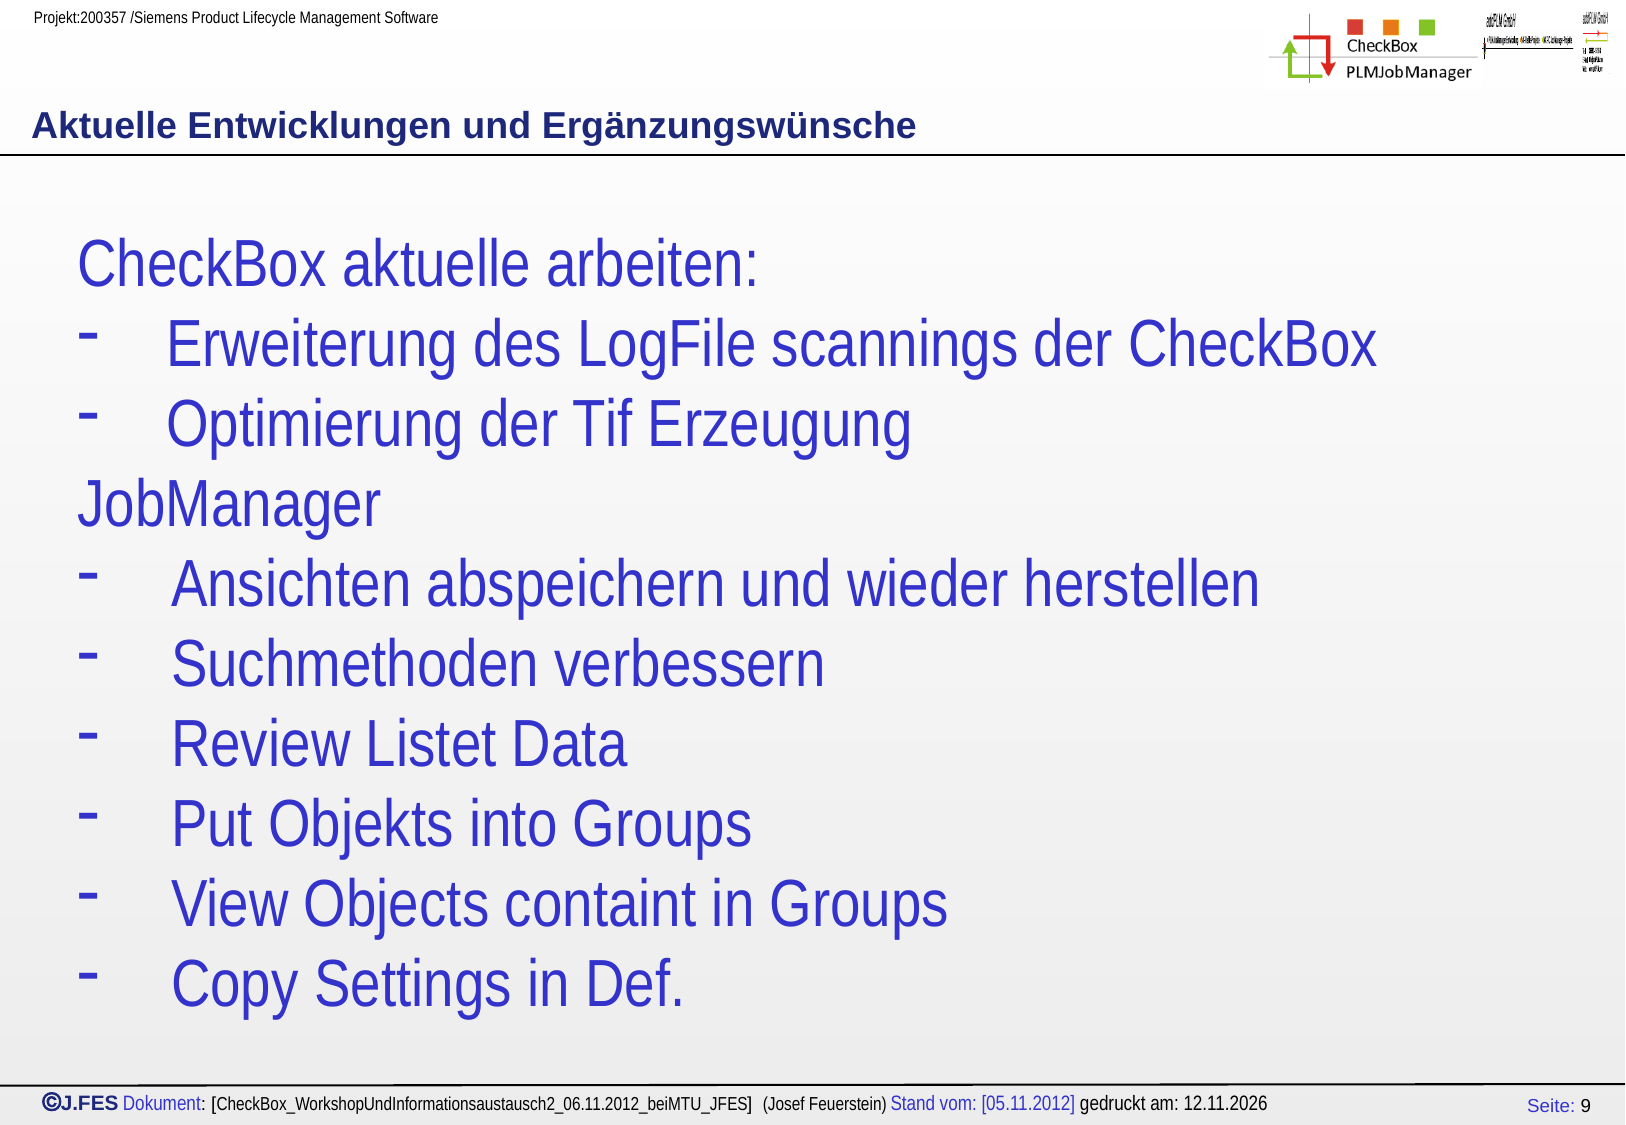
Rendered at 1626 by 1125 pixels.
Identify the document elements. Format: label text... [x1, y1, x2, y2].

title Aktuelle Entwicklungen und Ergänzungswünsche [30, 73, 1600, 138]
picture [1263, 10, 1482, 73]
text_box CheckBox aktuelle arbeiten: Erweiterung des LogFile scannings der CheckBox Optimierung der Tif Erzeugung JobManager Ansichten abspeichern und wieder herstellen Suchmethoden verbessern Review Listet Data Put Objekts into Groups View Objects containt in Groups Copy Settings in Def. [62, 212, 1515, 1027]
